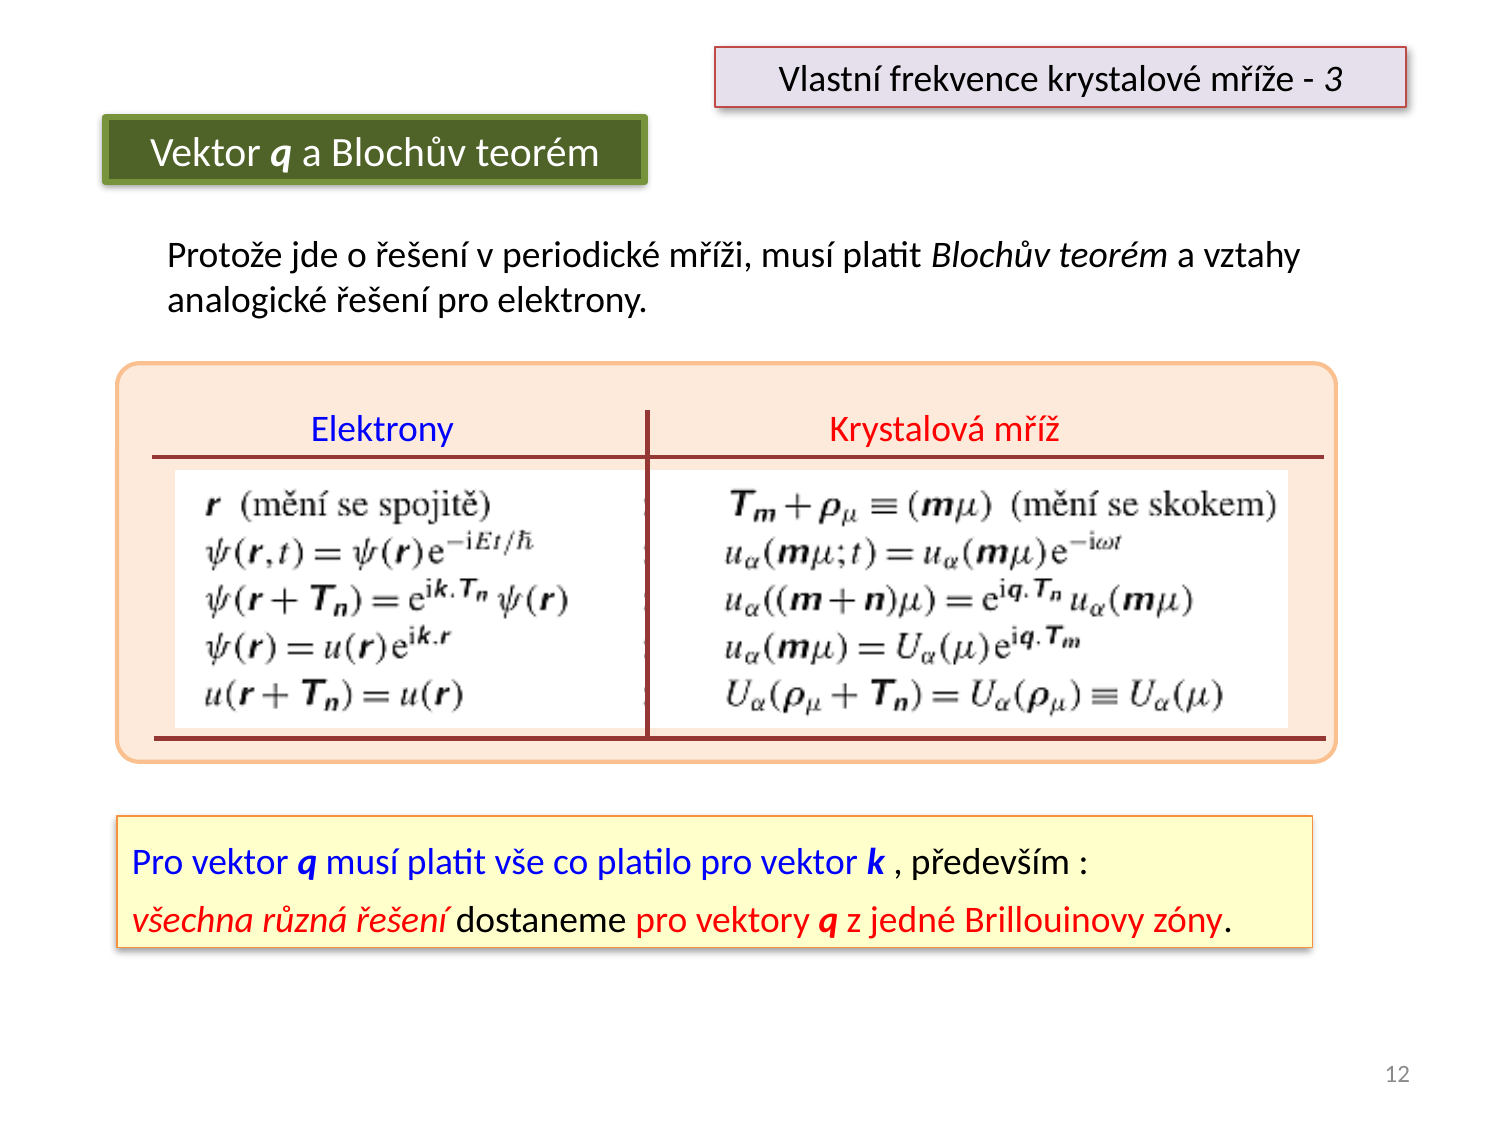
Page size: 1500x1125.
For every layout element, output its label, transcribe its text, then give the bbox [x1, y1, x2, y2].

text_box Protože jde o řešení v periodické mříži, musí platit Blochův teorém a vztahy analogické řešení pro elektrony. [152, 222, 1325, 328]
text_box Pro vektor q musí platit vše co platilo pro vektor k , především : všechna různá řešení dostaneme pro vektory q z jedné Brillouinovy zóny. [116, 815, 1313, 948]
text_box Vlastní frekvence krystalové mříže - 3 [714, 46, 1407, 107]
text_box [116, 363, 1337, 762]
slide_number 12 [1074, 1042, 1425, 1103]
text_box Vektor q a Blochův teorém [102, 114, 648, 185]
